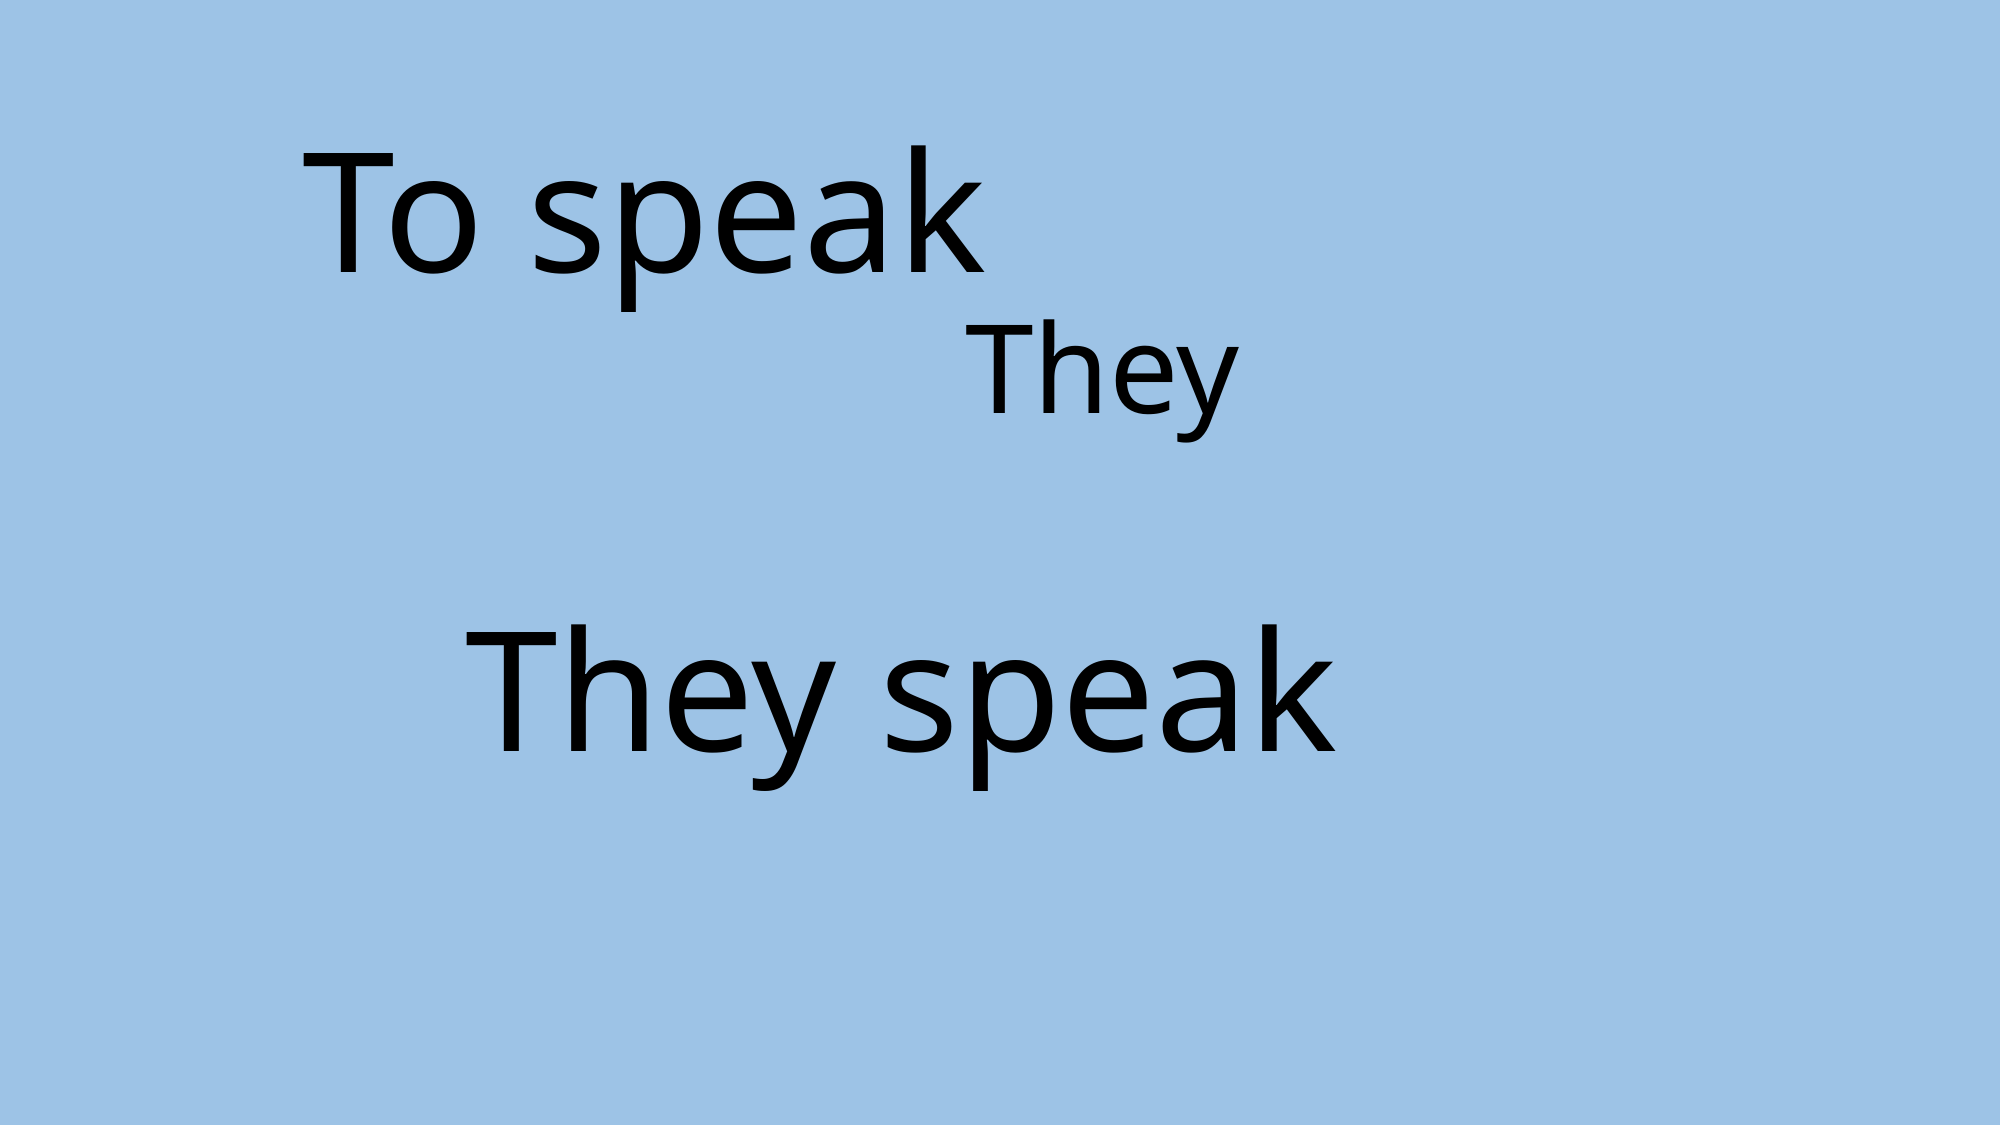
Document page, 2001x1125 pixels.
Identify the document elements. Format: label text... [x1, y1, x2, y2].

list They [950, 299, 1288, 513]
title To speak [287, 99, 1213, 338]
list They speak [450, 600, 1400, 800]
